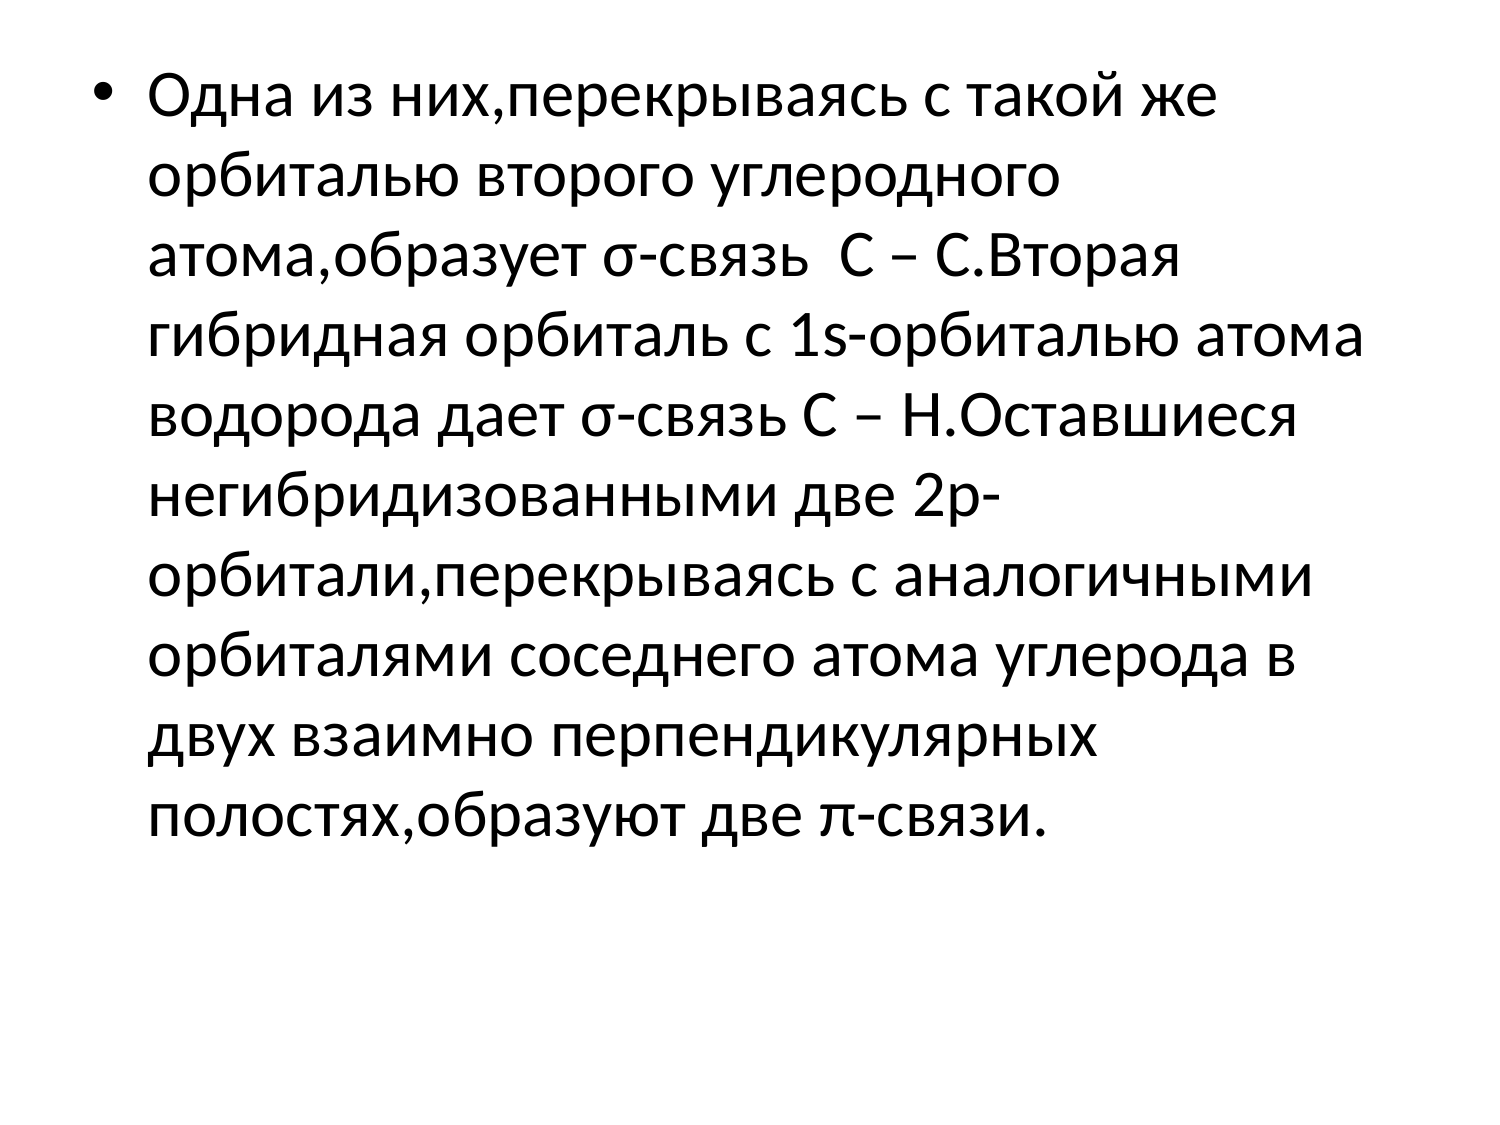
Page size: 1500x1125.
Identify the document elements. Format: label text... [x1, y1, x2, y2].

list Одна из них,перекрываясь с такой же орбиталью второго углеродного атома,образует σ-связь С ̶ С.Вторая гибридная орбиталь с 1s-орбиталью атома водорода дает σ-связь С – H.Оставшиеся негибридизованными две 2p-орбитали,перекрываясь с аналогичными орбиталями соседнего атома углерода в двух взаимно перпендикулярных полостях,образуют две π-связи. [76, 42, 1427, 1005]
